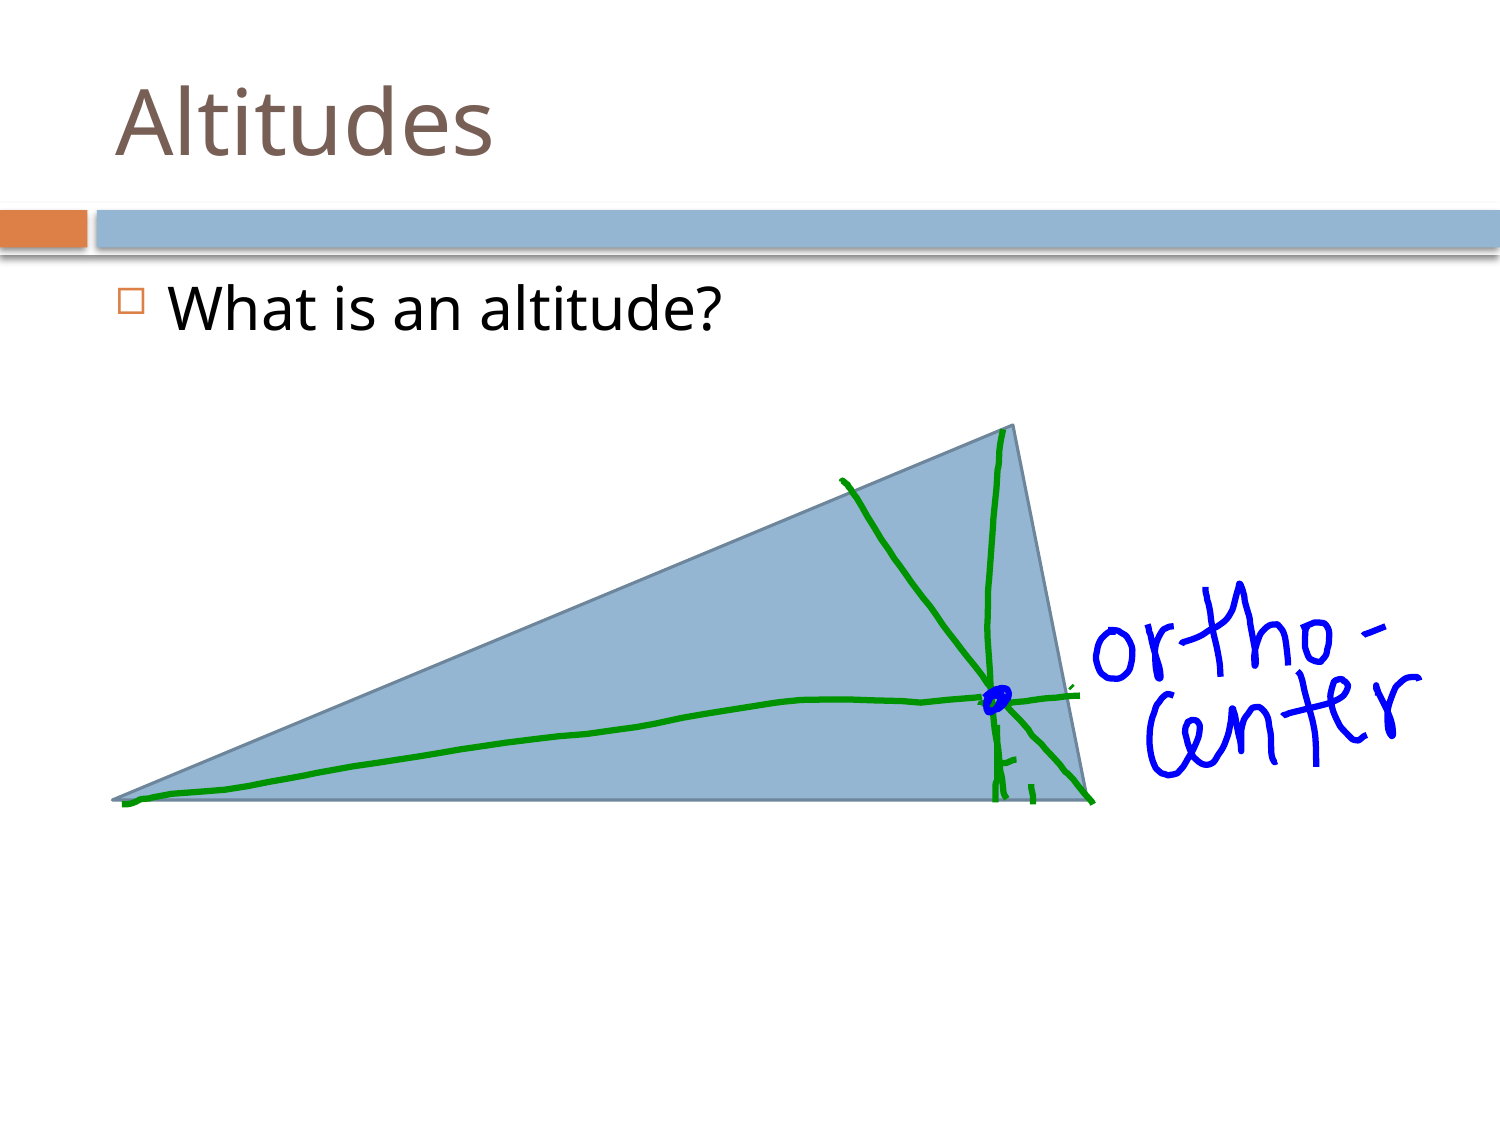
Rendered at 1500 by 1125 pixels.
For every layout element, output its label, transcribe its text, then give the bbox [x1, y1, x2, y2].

text_box [110, 491, 996, 802]
text_box [1146, 624, 1174, 680]
text_box [1007, 758, 1017, 764]
text_box [986, 429, 1006, 687]
text_box [1281, 678, 1368, 742]
text_box [1362, 625, 1386, 637]
text_box [1180, 582, 1289, 667]
text_box [1296, 670, 1310, 708]
text_box [853, 423, 1069, 701]
title Altitudes [100, 37, 1438, 200]
text_box [1095, 629, 1134, 680]
text_box [1014, 694, 1080, 703]
text_box [121, 695, 982, 806]
list What is an altitude? [100, 262, 1438, 1000]
text_box [992, 706, 1008, 800]
text_box [1204, 586, 1214, 627]
text_box [1015, 698, 1089, 796]
text_box [994, 747, 999, 803]
text_box [1300, 621, 1331, 663]
text_box [1216, 652, 1222, 677]
text_box [983, 687, 1010, 714]
text_box [1148, 693, 1278, 777]
text_box [1005, 697, 1094, 805]
text_box [997, 708, 1089, 802]
text_box [1030, 784, 1034, 805]
text_box [1307, 722, 1317, 767]
text_box [841, 479, 1002, 690]
text_box [1375, 676, 1421, 737]
